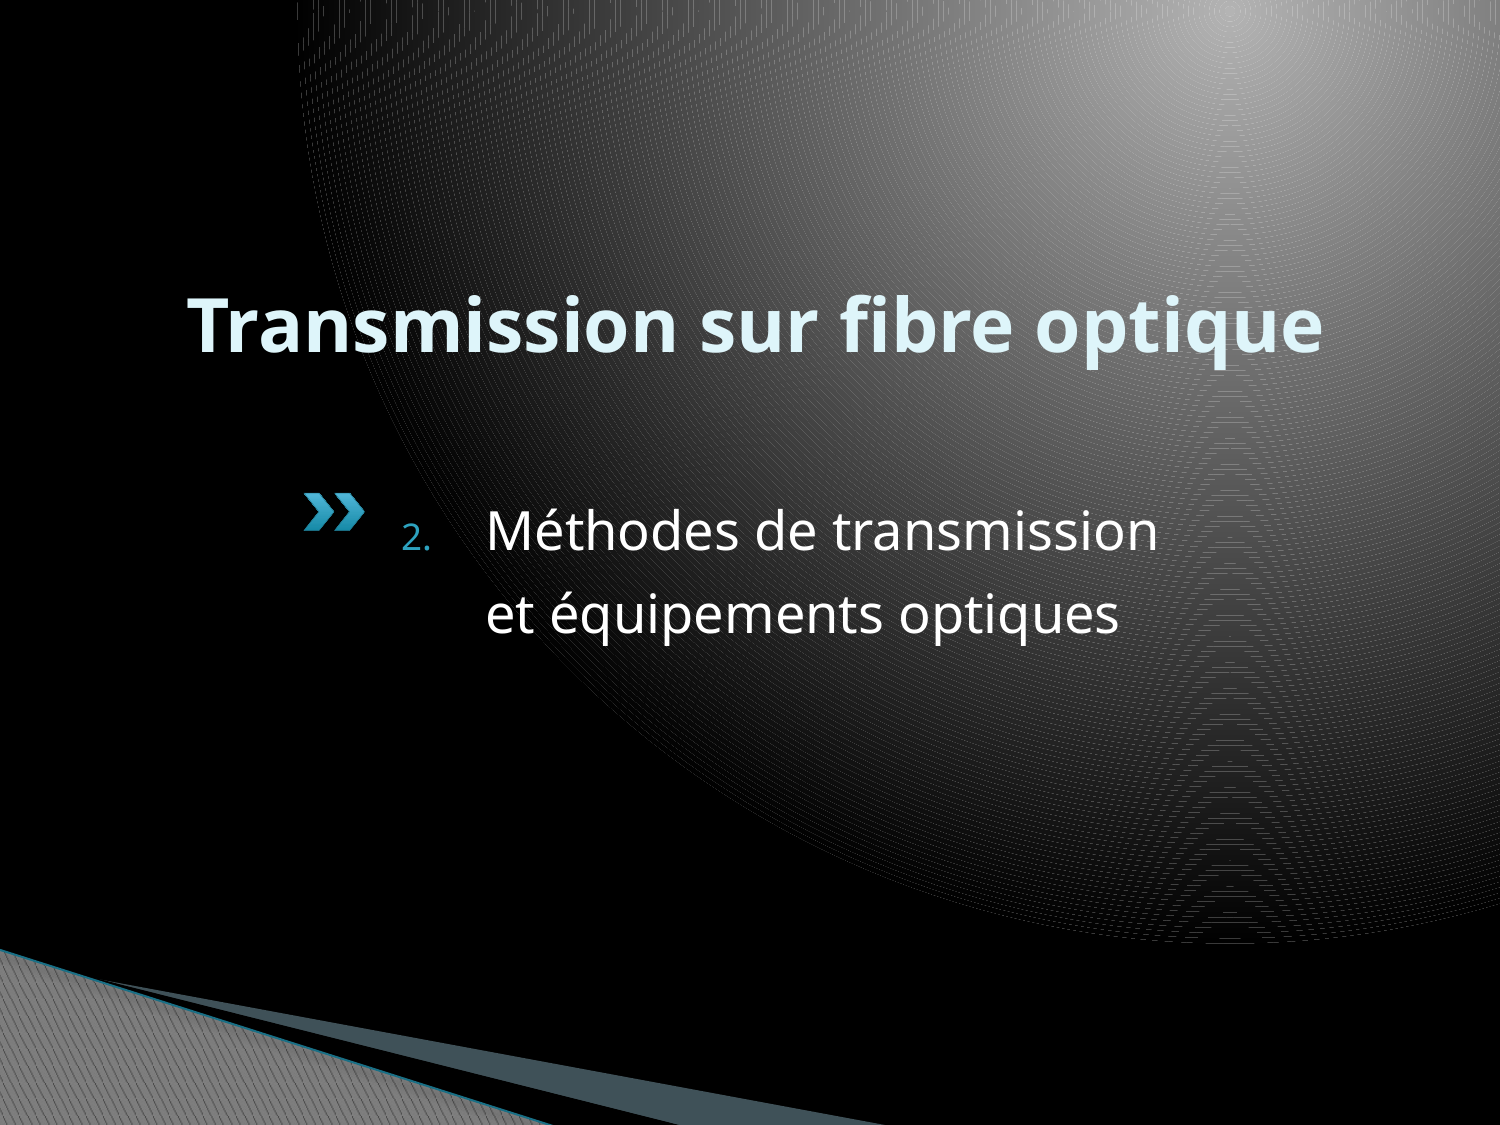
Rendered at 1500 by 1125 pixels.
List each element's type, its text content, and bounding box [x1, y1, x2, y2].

title Transmission sur fibre optique [118, 173, 1394, 474]
picture [0, 952, 543, 1125]
list Méthodes de transmission et équipements optiques [386, 485, 1395, 916]
